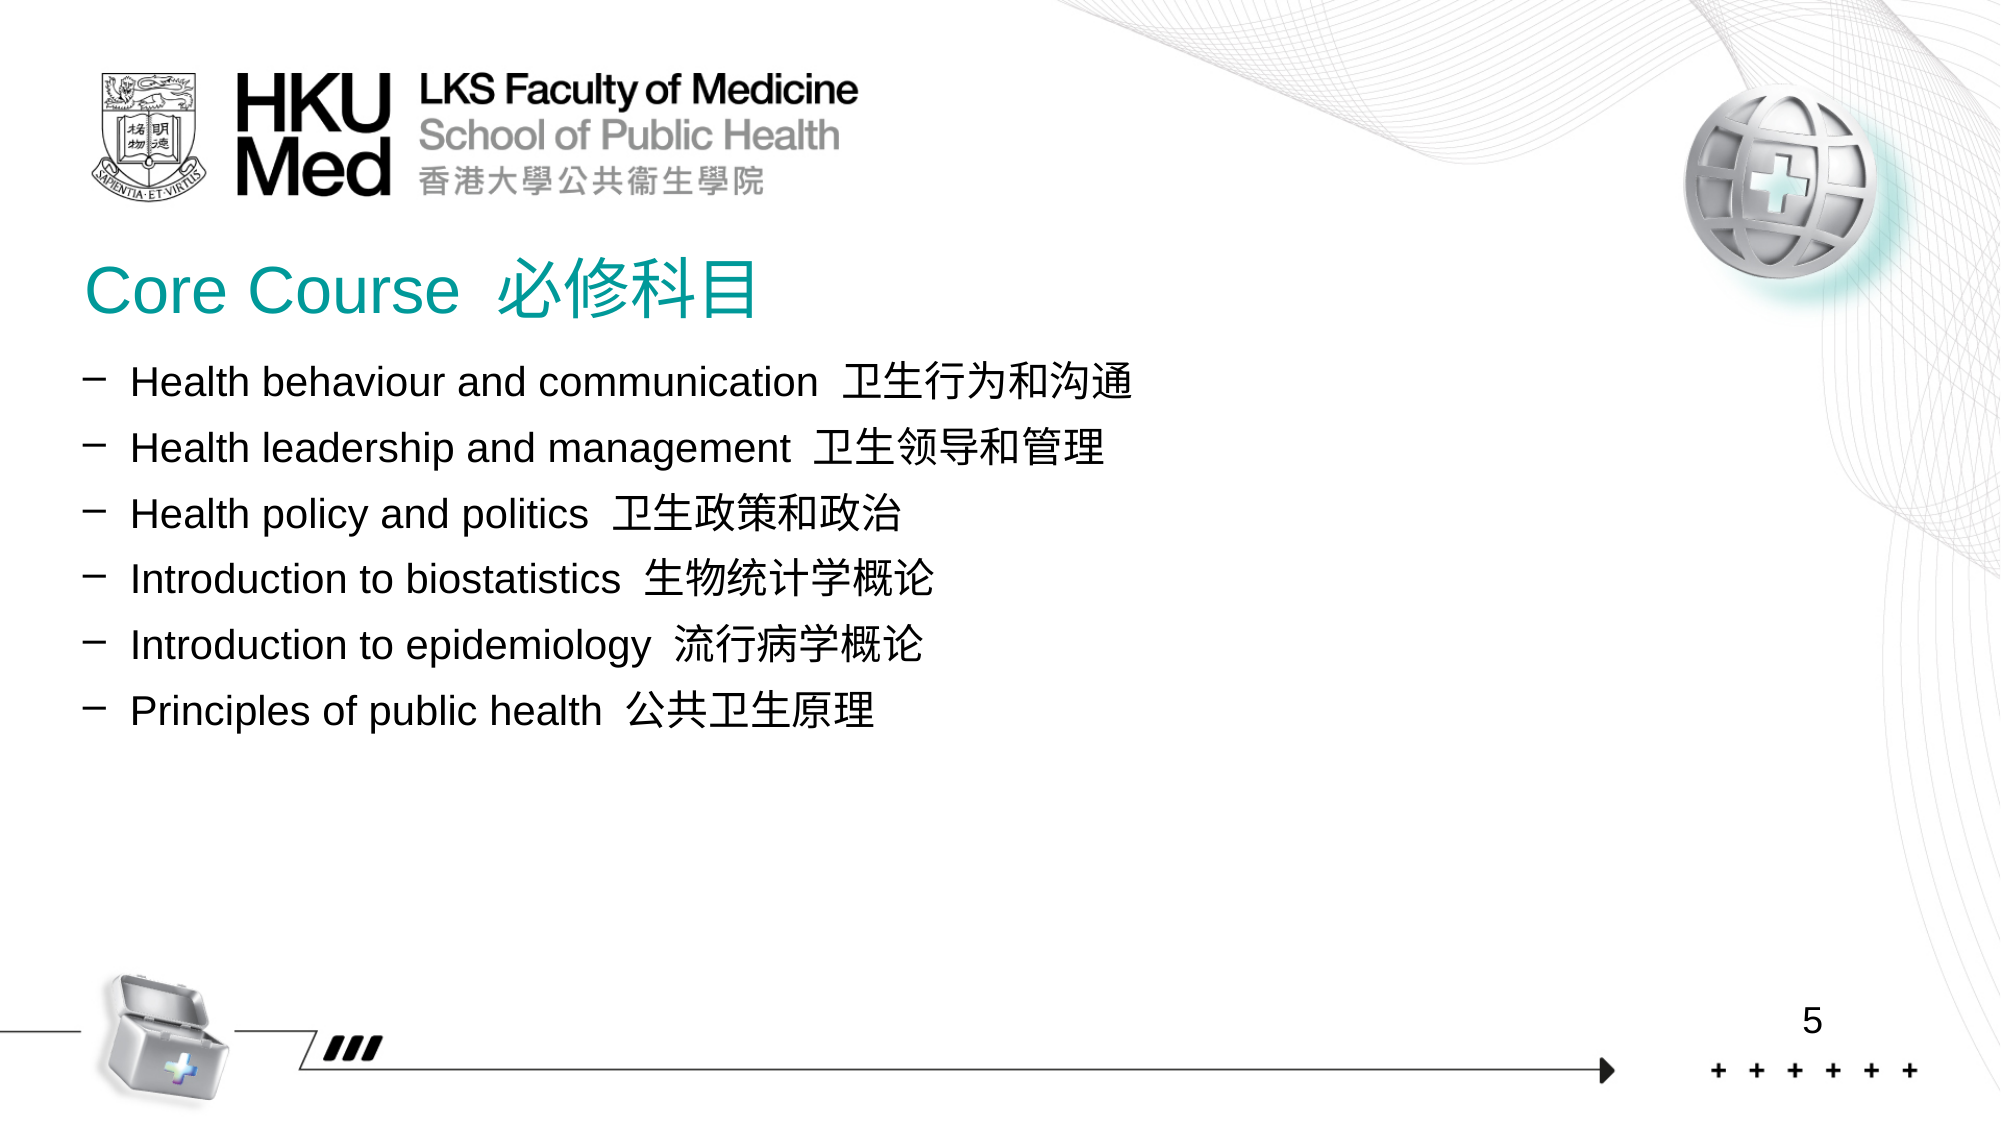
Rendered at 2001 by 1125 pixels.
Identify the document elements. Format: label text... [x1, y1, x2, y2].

picture [0, 0, 2001, 1125]
list Health behaviour and communication 卫生行为和沟通 Health leadership and management 卫生领导和管理 Health policy and politics 卫生政策和政治 Introduction to biostatistics 生物统计学概论 Introduction to epidemiology 流行病学概论 Principles of public health 公共卫生原理 [68, 353, 1608, 897]
slide_number 5 [1758, 988, 1868, 1049]
title Core Course 必修科目 [69, 228, 1625, 336]
